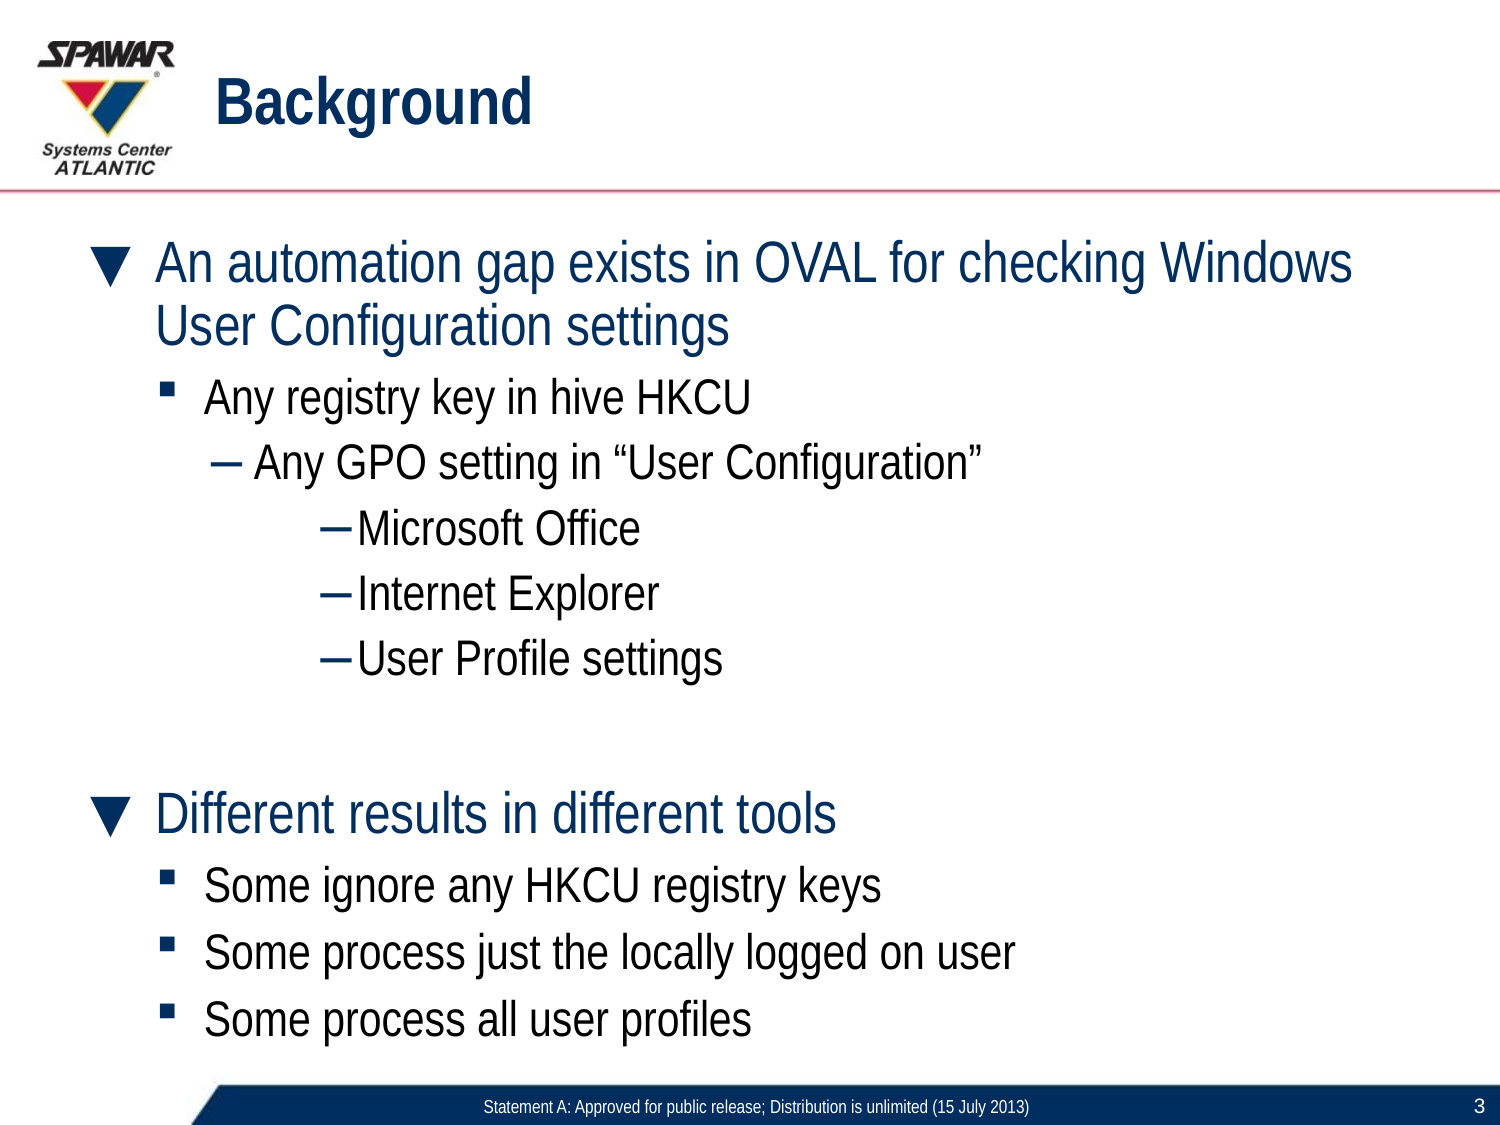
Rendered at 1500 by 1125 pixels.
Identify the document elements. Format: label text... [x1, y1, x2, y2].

list An automation gap exists in OVAL for checking Windows User Configuration settings Any registry key in hive HKCU Any GPO setting in “User Configuration” Microsoft Office Internet Explorer User Profile settings Different results in different tools Some ignore any HKCU registry keys Some process just the locally logged on user Some process all user profiles [74, 224, 1401, 1001]
title Background [199, 32, 1426, 176]
picture [187, 1074, 1500, 1125]
picture [0, 187, 1500, 200]
picture [37, 41, 175, 175]
